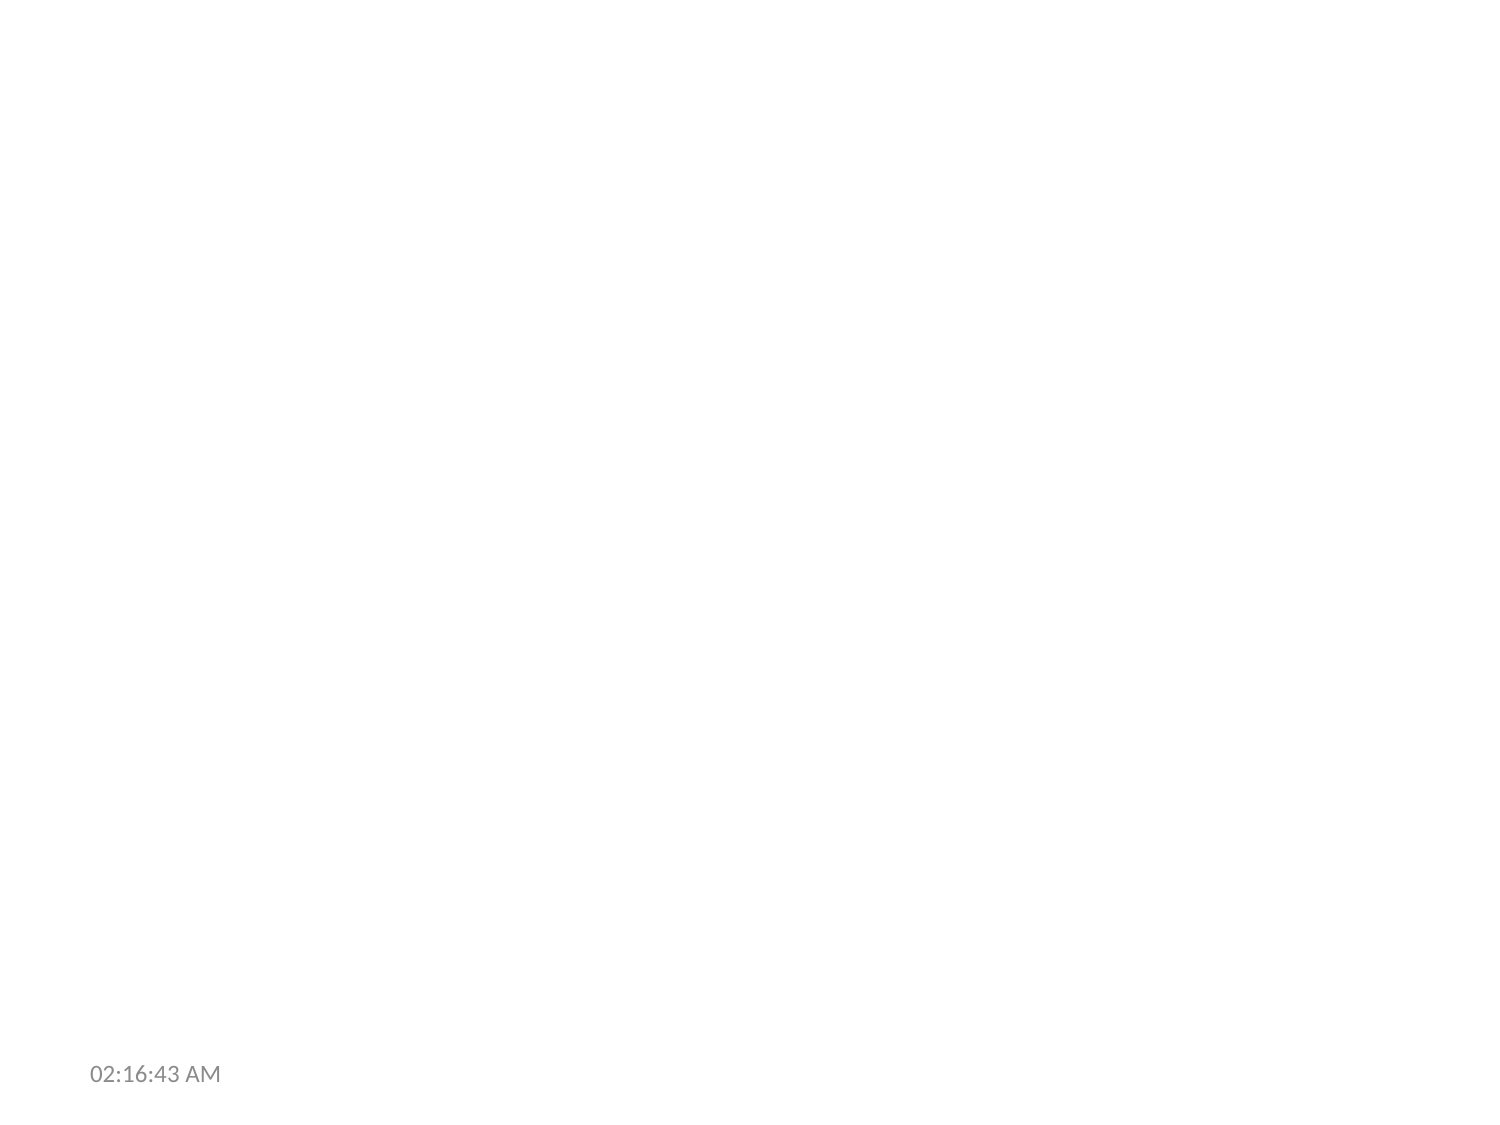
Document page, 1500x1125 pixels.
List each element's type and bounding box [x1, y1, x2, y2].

slide_number [75, 1042, 425, 1103]
